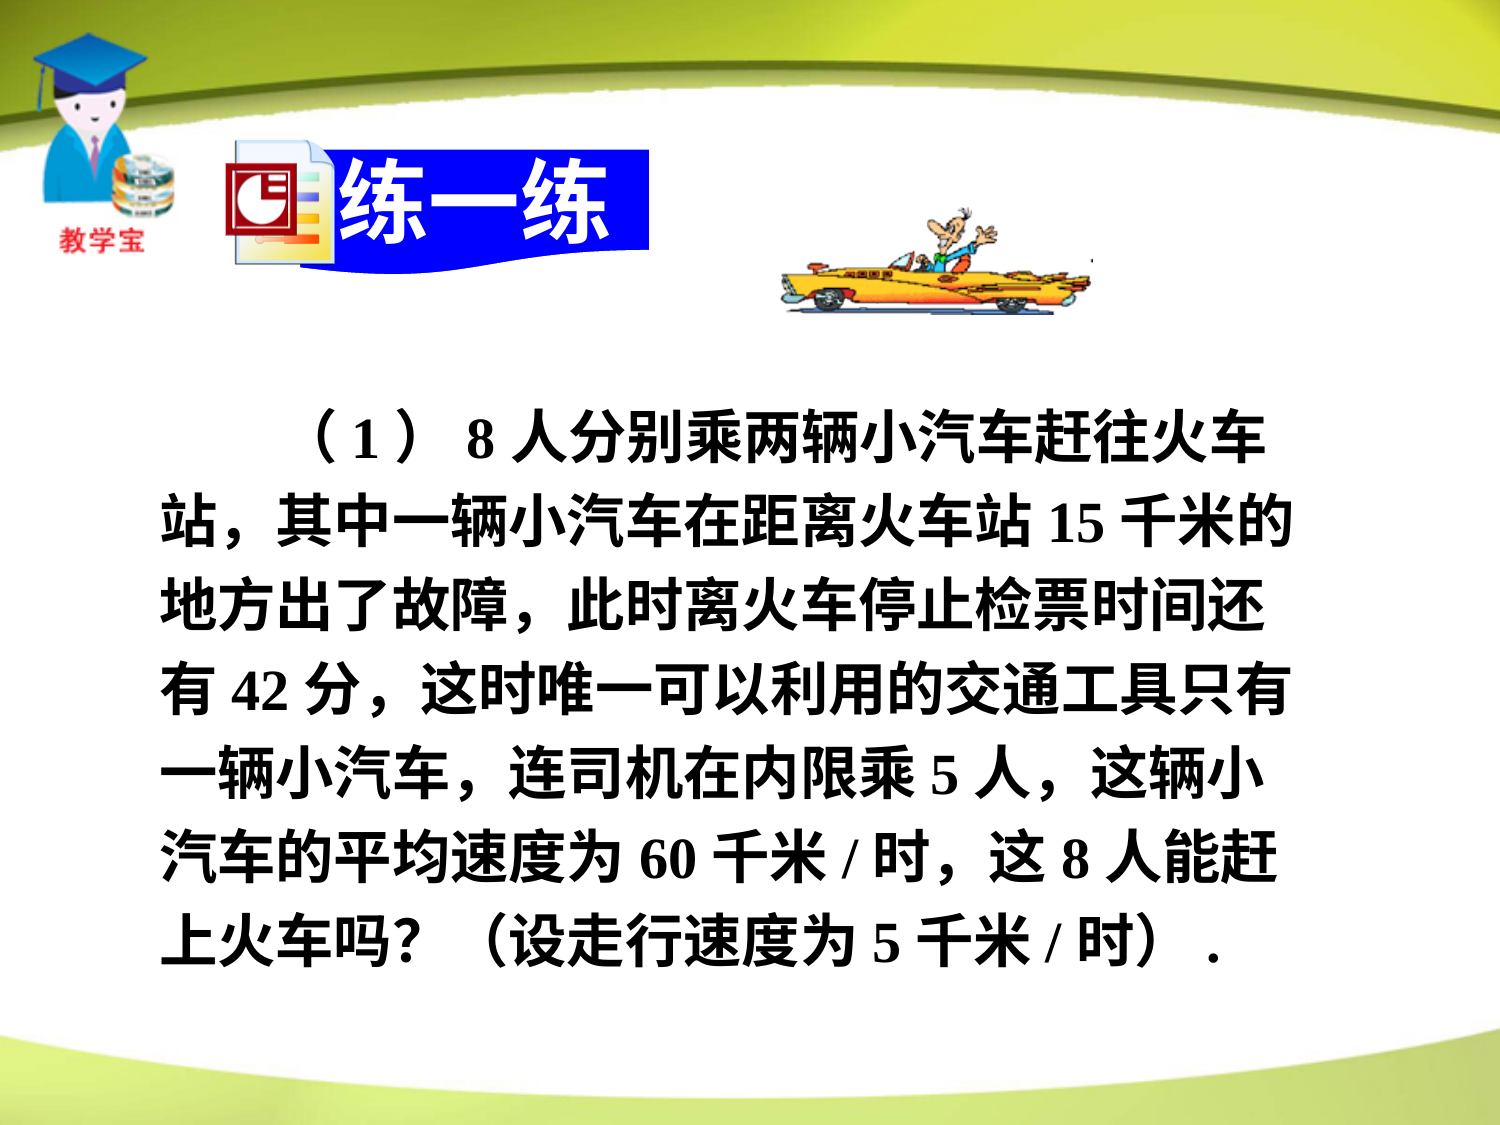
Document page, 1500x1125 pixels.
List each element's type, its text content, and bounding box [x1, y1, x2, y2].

picture [0, 0, 1500, 1125]
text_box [221, 137, 652, 279]
text_box （1）8人分别乘两辆小汽车赶往火车站，其中一辆小汽车在距离火车站15千米的地方出了故障，此时离火车停止检票时间还有42分，这时唯一可以利用的交通工具只有一辆小汽车，连司机在内限乘5人，这辆小汽车的平均速度为60千米/时，这8人能赶上火车吗？（设走行速度为5千米/时）. [144, 378, 1334, 982]
